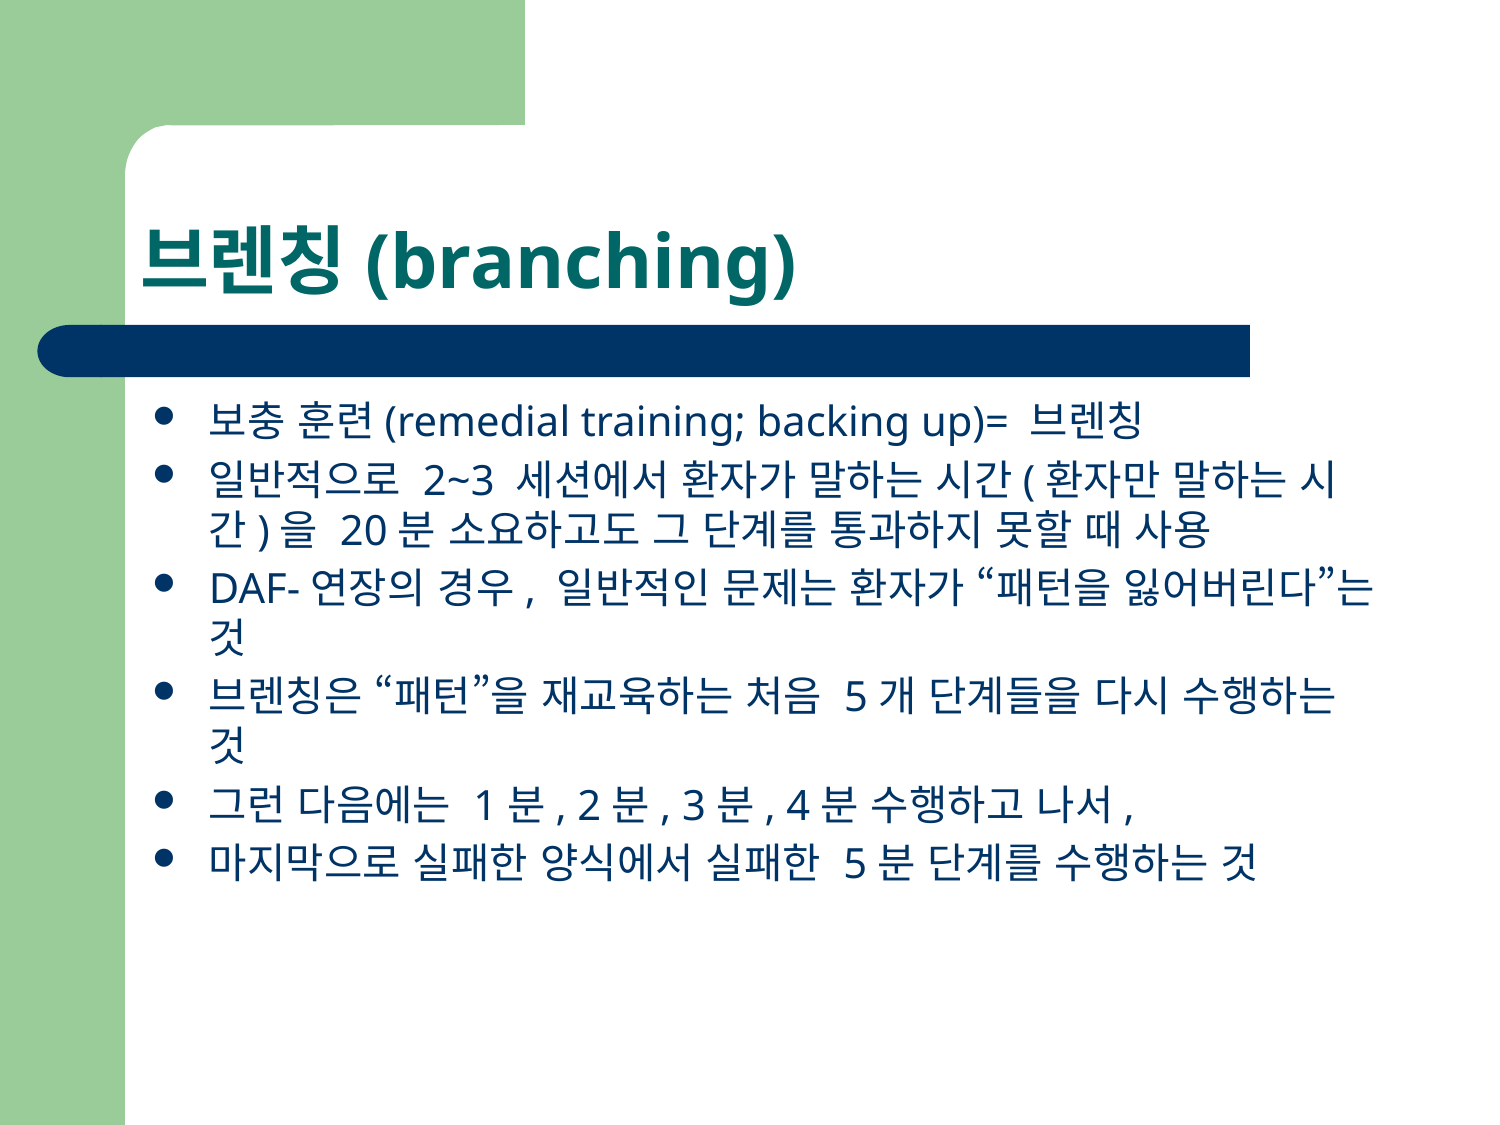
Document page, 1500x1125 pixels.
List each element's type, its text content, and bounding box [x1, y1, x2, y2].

title 브렌칭(branching) [124, 124, 1426, 313]
list 보충 훈련(remedial training; backing up)= 브렌칭 일반적으로 2~3 세션에서 환자가 말하는 시간(환자만 말하는 시간)을 20분 소요하고도 그 단계를 통과하지 못할 때 사용 DAF-연장의 경우, 일반적인 문제는 환자가 “패턴을 잃어버린다”는 것 브렌칭은 “패턴”을 재교육하는 처음 5개 단계들을 다시 수행하는 것 그런 다음에는 1분, 2분, 3분, 4분 수행하고 나서, 마지막으로 실패한 양식에서 실패한 5분 단계를 수행하는 것 [137, 387, 1400, 999]
